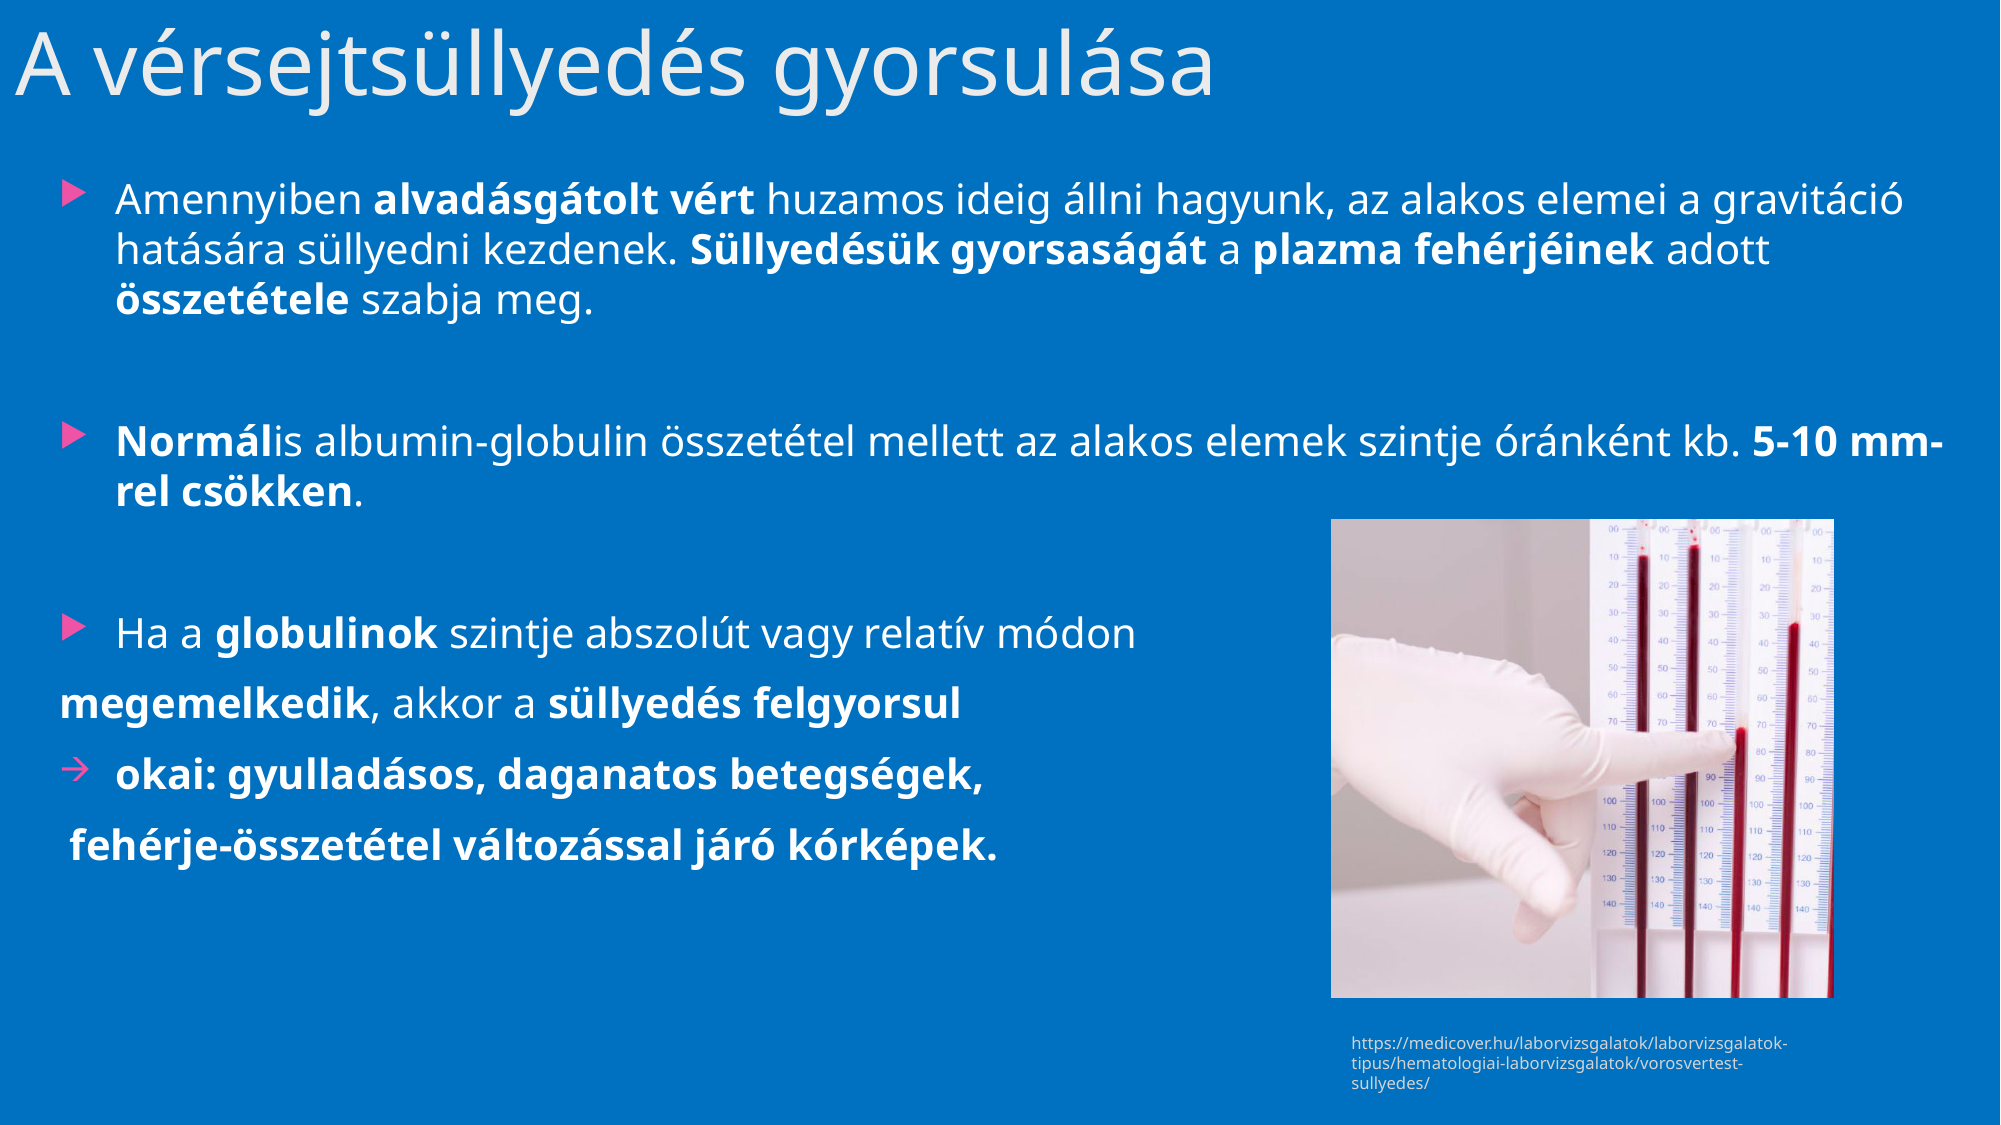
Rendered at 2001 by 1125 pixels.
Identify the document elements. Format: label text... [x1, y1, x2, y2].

title A vérsejtsüllyedés gyorsulása [0, 0, 1543, 230]
picture [1331, 518, 1835, 998]
text_box https://medicover.hu/laborvizsgalatok/laborvizsgalatok-tipus/hematologiai-laborvizsgalatok/vorosvertest-sullyedes/ [1336, 1025, 1825, 1101]
list Amennyiben alvadásgátolt vért huzamos ideig állni hagyunk, az alakos elemei a gravitáció hatá­sára süllyedni kezdenek. Süllyedésük gyorsaságát a plazma fehérjéinek adott összetétele szabja meg. Normális albumin-globulin összetétel mellett az alakos elemek szintje óránként kb. 5-10 mm-rel csökken. Ha a globulinok szintje abszolút vagy relatív módon megemelkedik, akkor a süllyedés felgyorsul okai: gyulladásos, daganatos betegségek, fehérje-összetétel változással járó kórképek. [44, 165, 1984, 1095]
